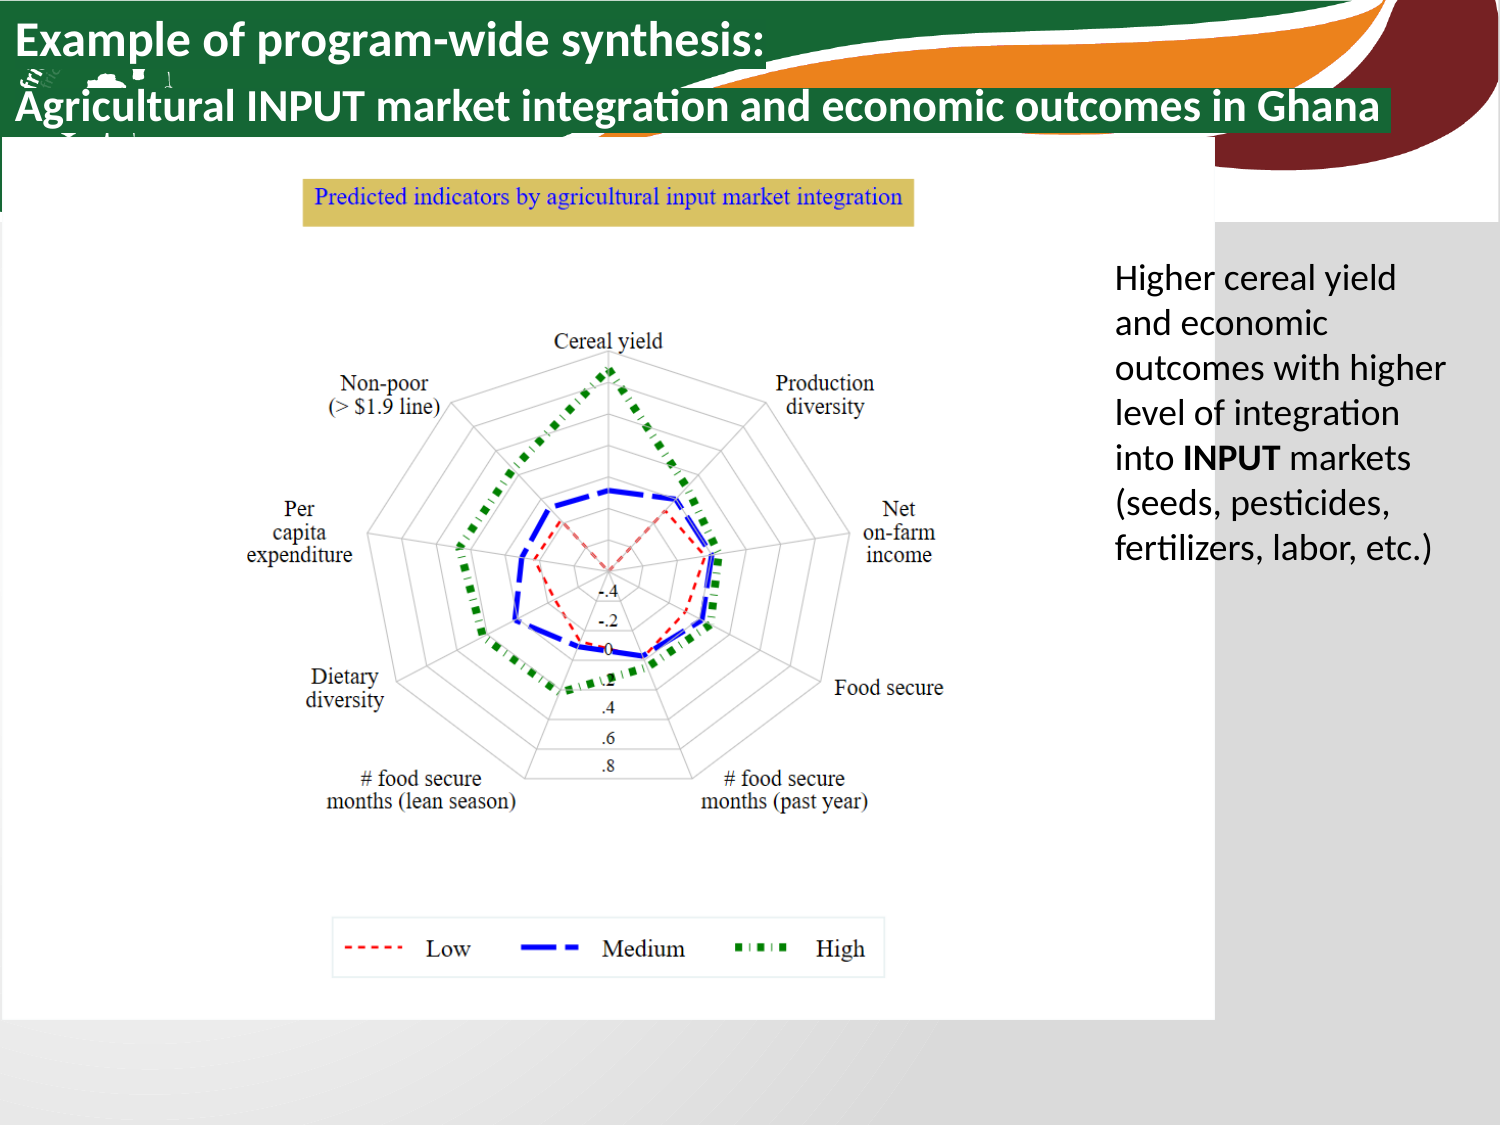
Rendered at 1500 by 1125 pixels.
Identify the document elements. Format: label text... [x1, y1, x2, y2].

picture [0, 136, 1499, 1020]
text_box Example of program-wide synthesis: Agricultural INPUT market integration and economic outcomes in Ghana [0, 0, 1500, 174]
text_box Higher cereal yield and economic outcomes with higher level of integration into INPUT markets (seeds, pesticides, fertilizers, labor, etc.) [1226, 245, 1463, 575]
